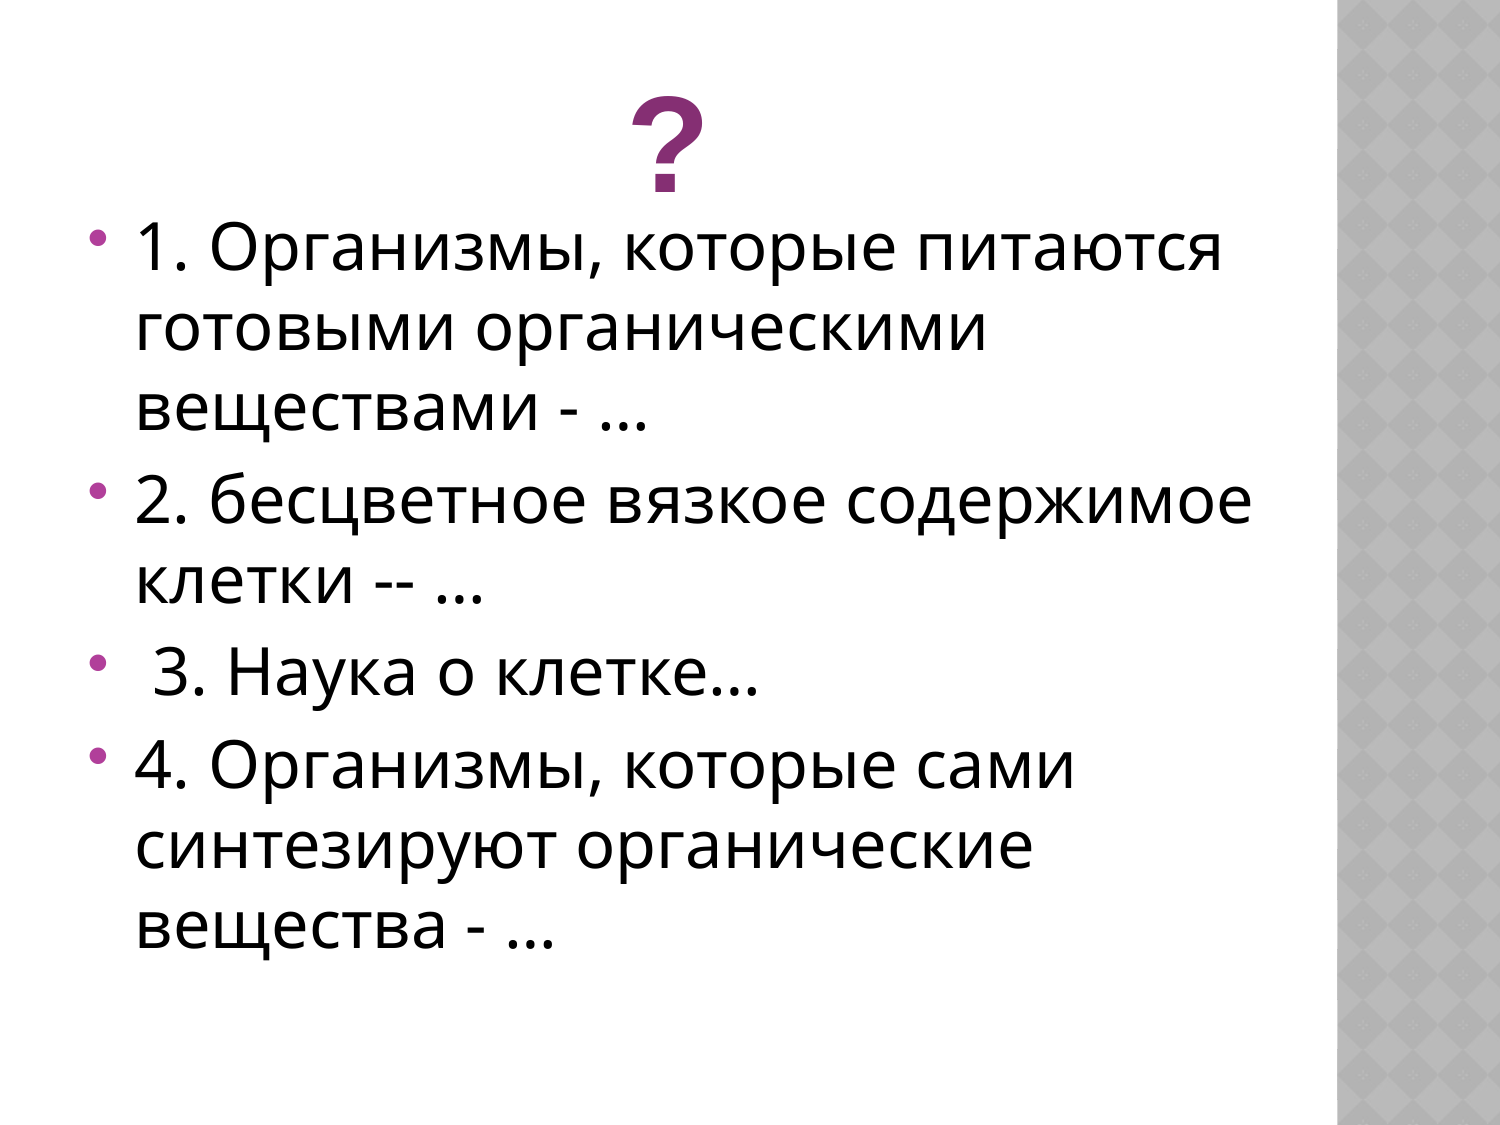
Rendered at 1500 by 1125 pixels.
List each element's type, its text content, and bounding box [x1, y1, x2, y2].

title ? [75, 52, 1263, 196]
list 1. Организмы, которые питаются готовыми органическими веществами - … 2. бесцветное вязкое содержимое клетки -- … 3. Наука о клетке… 4. Организмы, которые сами синтезируют органические вещества - … [75, 196, 1294, 1059]
